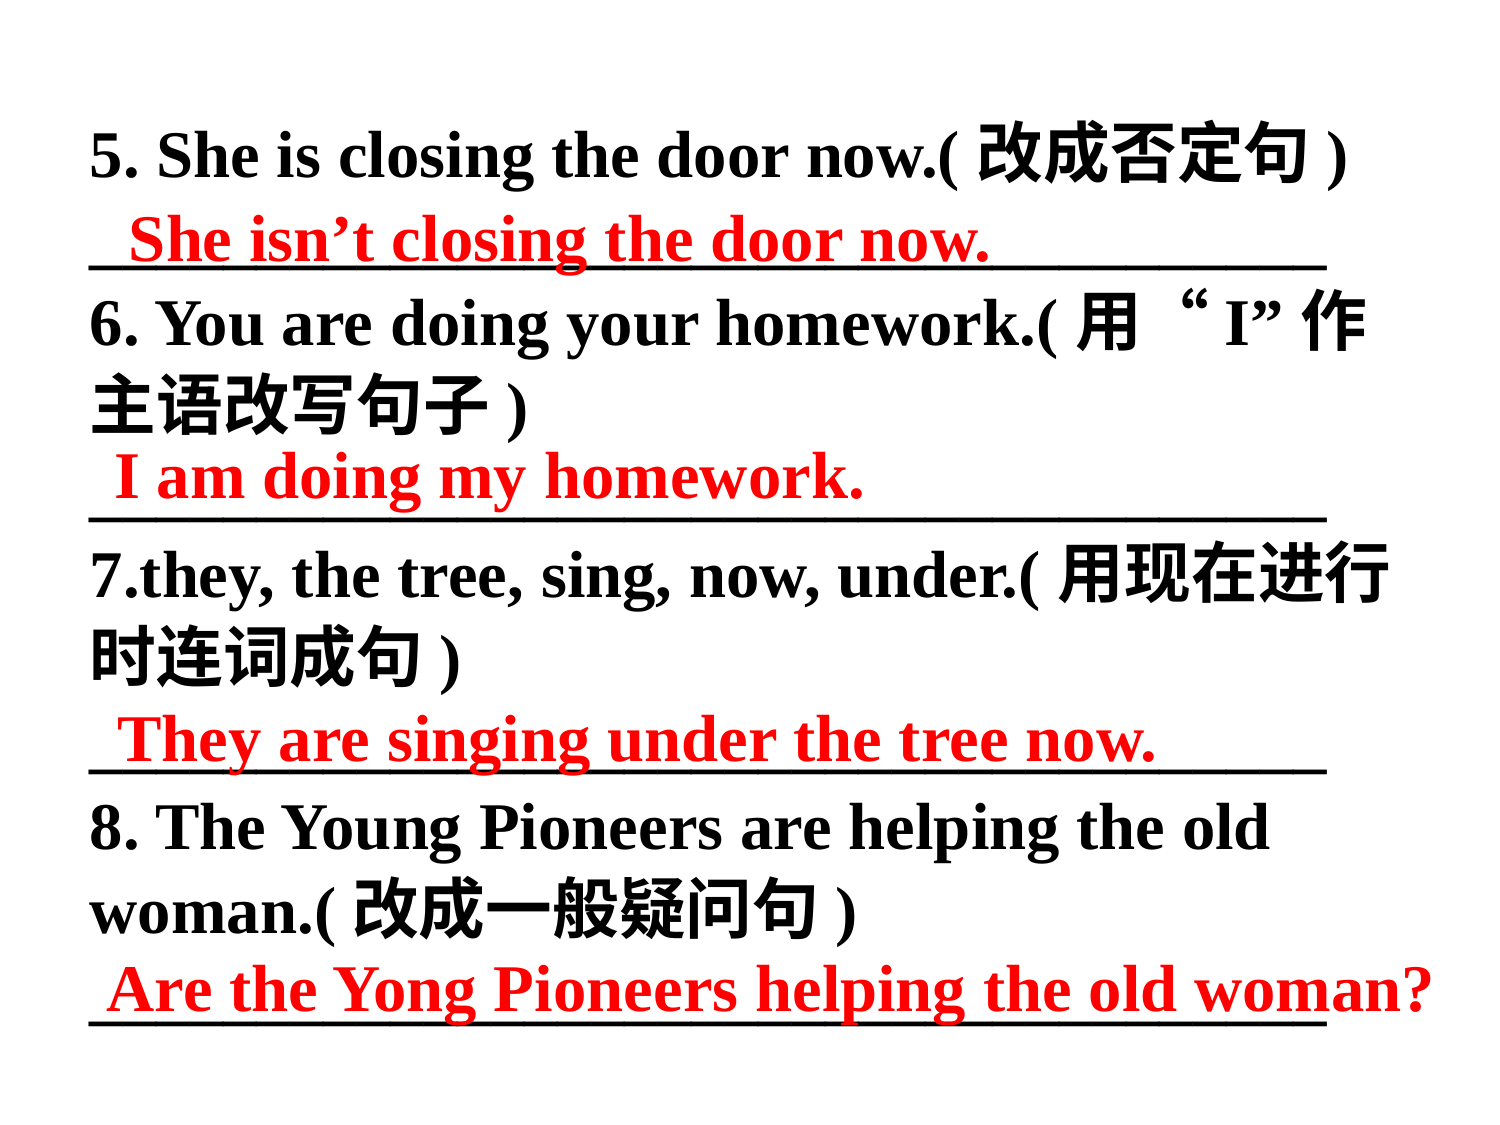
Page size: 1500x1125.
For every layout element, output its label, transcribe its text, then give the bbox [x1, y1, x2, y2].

text_box 5. She is closing the door now.(改成否定句) _____________________________________ 6. You are doing your homework.(用“I”作主语改写句子) _____________________________________ 7.they, the tree, sing, now, under.(用现在进行时连词成句) _____________________________________ 8. The Young Pioneers are helping the old woman.(改成一般疑问句) _____________________________________ [74, 99, 1413, 1038]
text_box I am doing my homework. [99, 424, 881, 520]
text_box Are the Yong Pioneers helping the old woman? [91, 937, 1452, 1033]
text_box They are singing under the tree now. [102, 687, 1174, 783]
text_box She isn’t closing the door now. [114, 187, 1008, 283]
